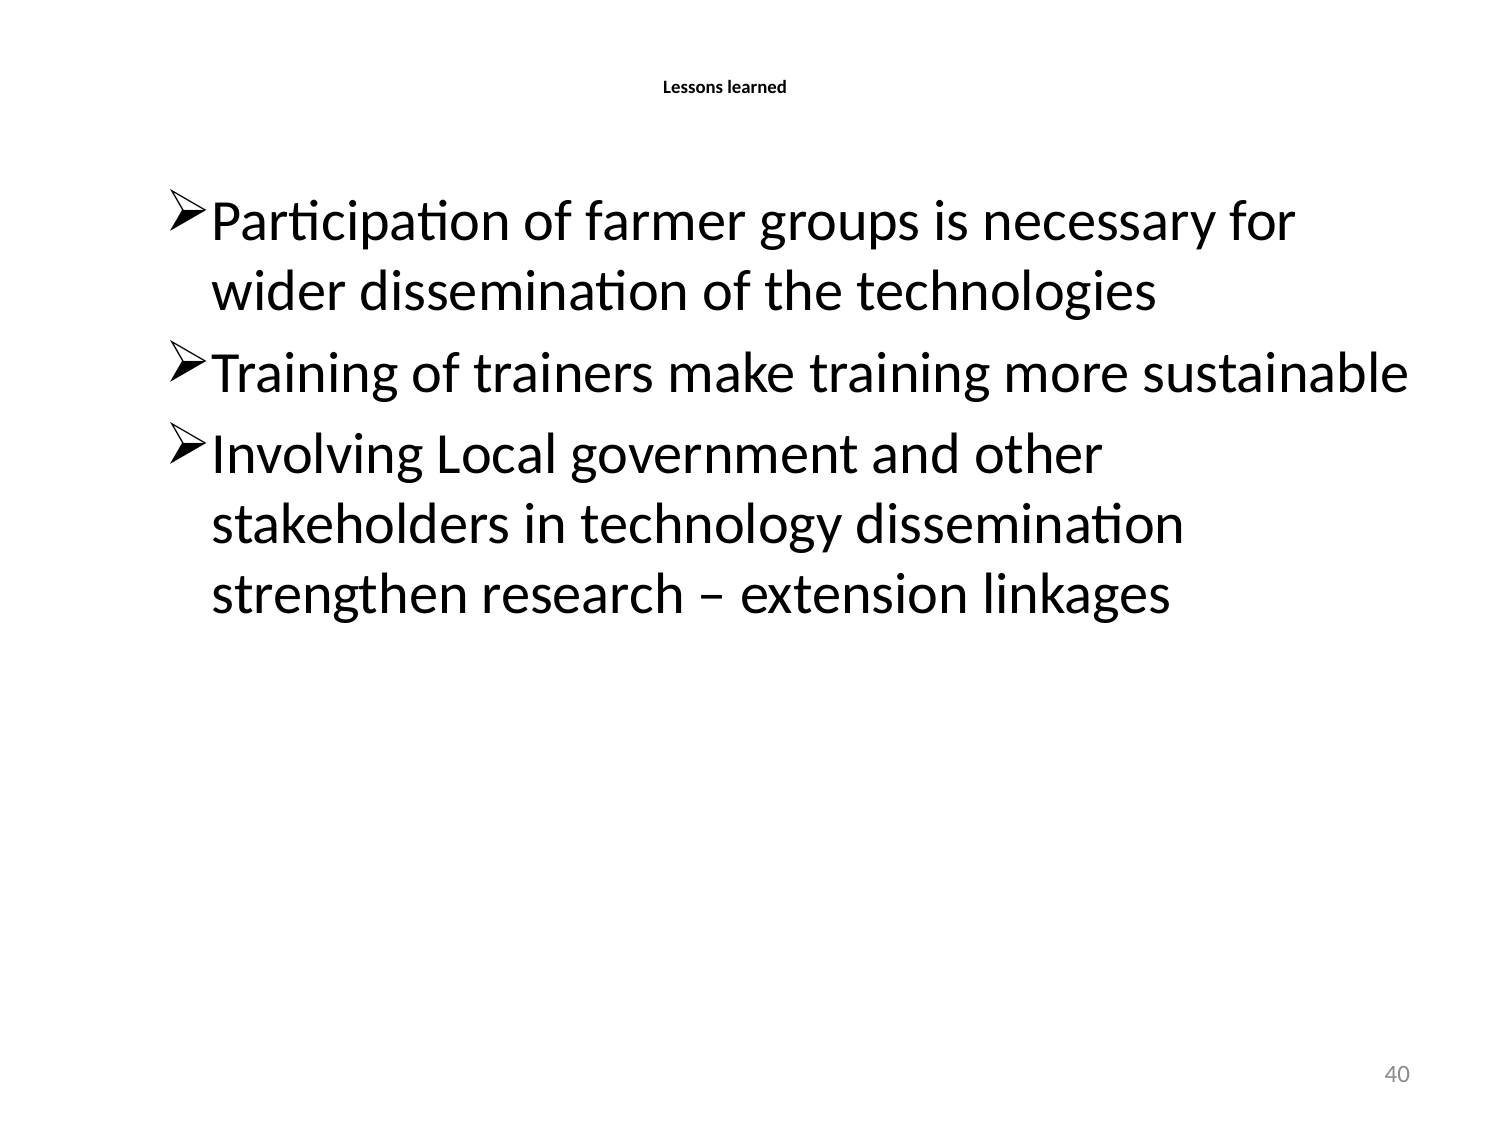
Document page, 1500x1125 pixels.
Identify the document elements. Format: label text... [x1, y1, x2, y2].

title Lessons learned [75, 45, 1375, 138]
list Participation of farmer groups is necessary for wider dissemination of the technologies Training of trainers make training more sustainable Involving Local government and other stakeholders in technology dissemination strengthen research – extension linkages [75, 174, 1425, 1005]
slide_number 40 [1074, 1042, 1425, 1103]
